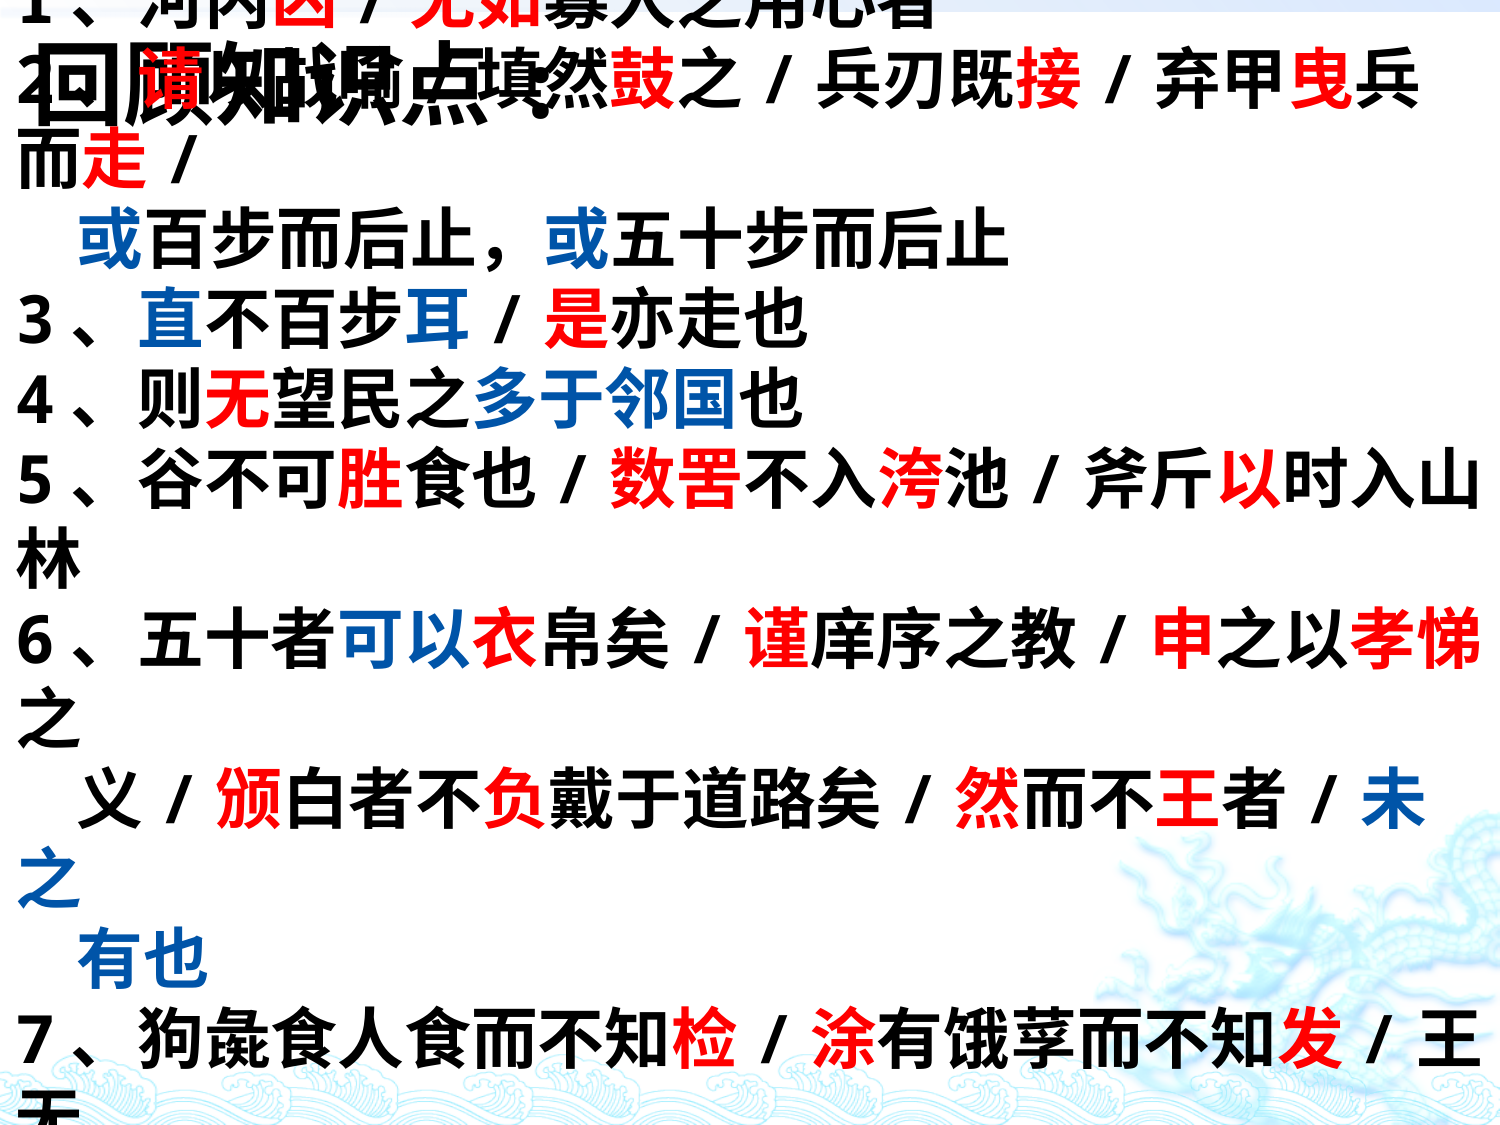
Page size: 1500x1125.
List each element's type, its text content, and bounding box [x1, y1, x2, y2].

text_box 1、河内凶/无如寡人之用心者 2、请以战喻/填然鼓之/兵刃既接/弃甲曳兵而走/ 或百步而后止，或五十步而后止 3、直不百步耳/是亦走也 4、则无望民之多于邻国也 5、谷不可胜食也/数罟不入洿池/斧斤以时入山林 6、五十者可以衣帛矣/谨庠序之教/申之以孝悌之 义/颁白者不负戴于道路矣/然而不王者/未之 有也 7、狗彘食人食而不知检/涂有饿莩而不知发/王无 罪岁 [0, 0, 1500, 1125]
